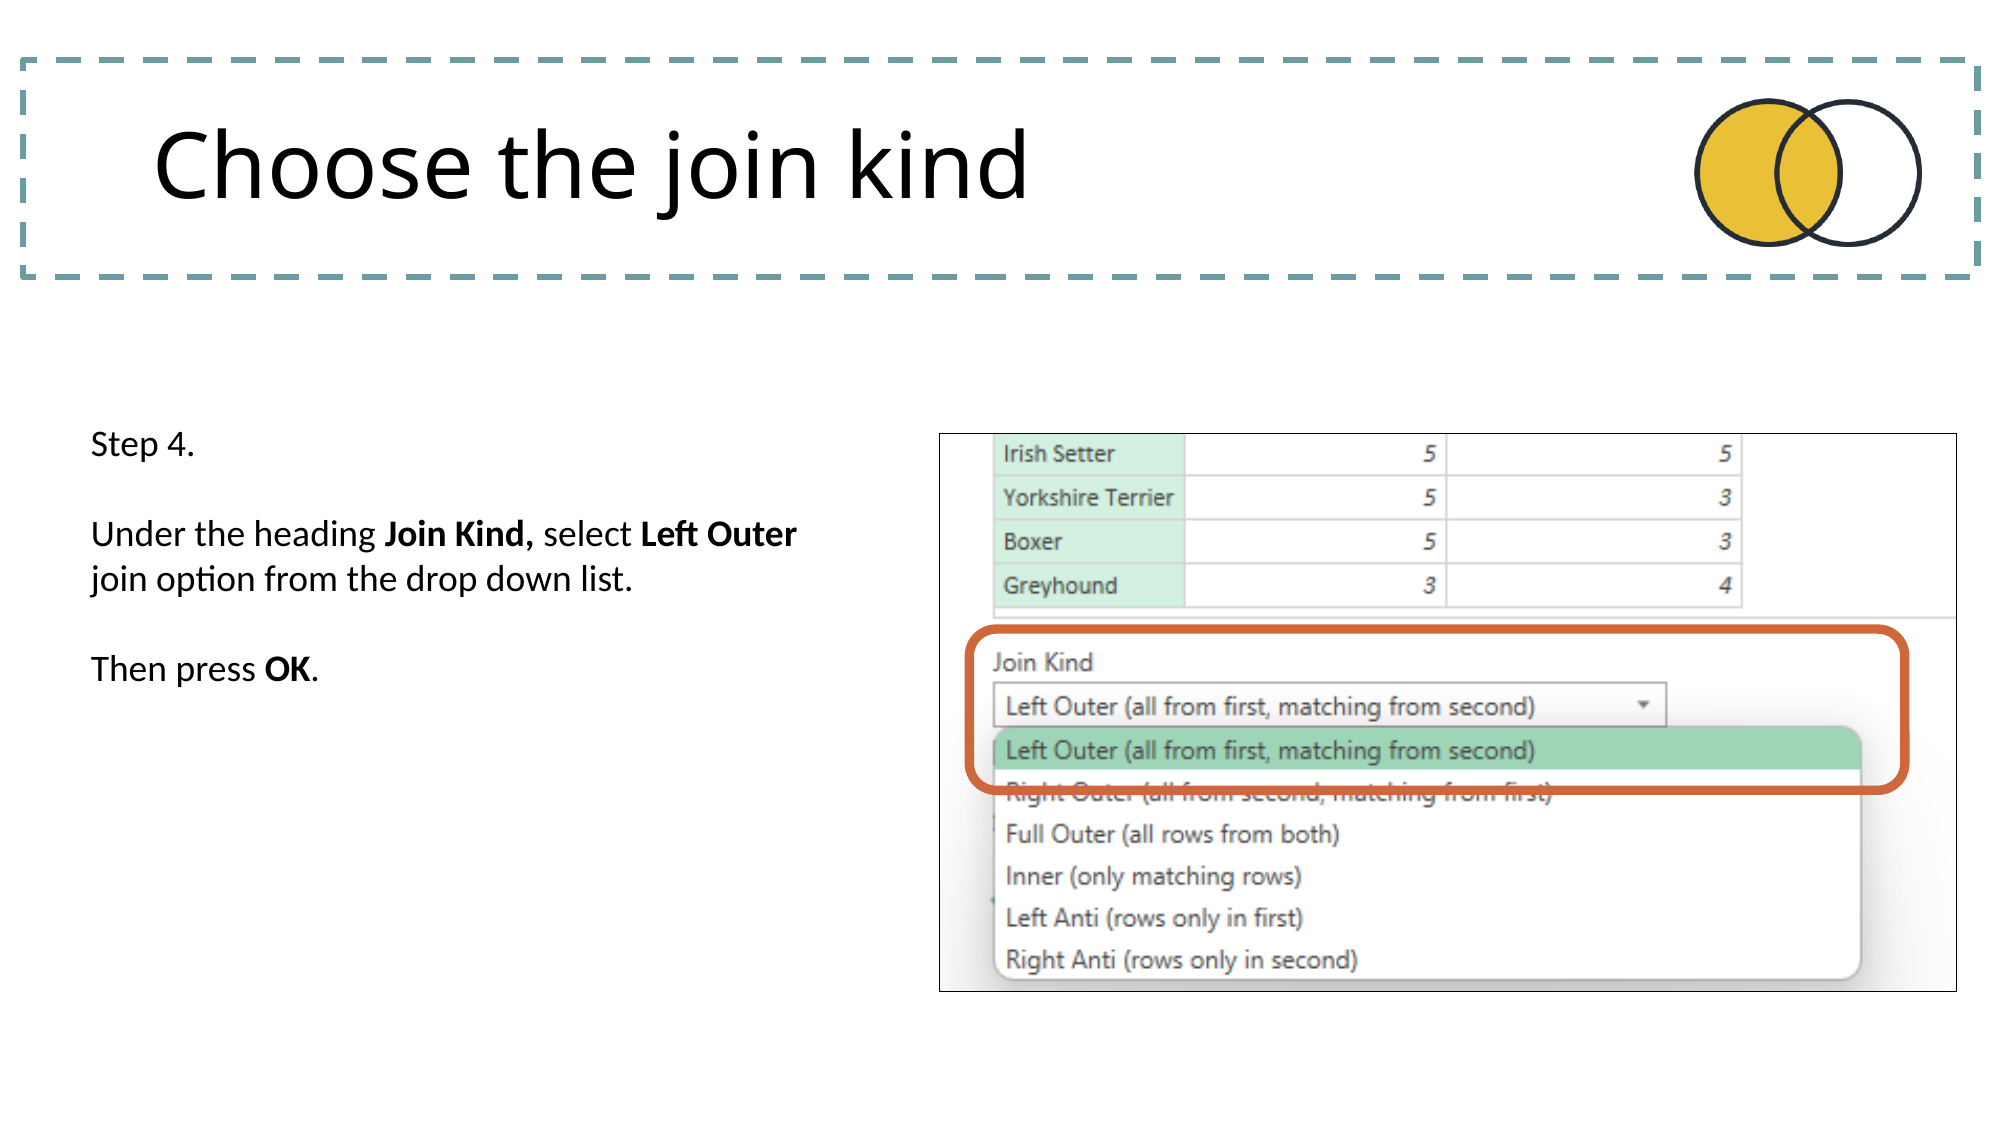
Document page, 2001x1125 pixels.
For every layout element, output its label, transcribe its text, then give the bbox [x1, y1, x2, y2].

text_box Step 4. Under the heading Join Kind, select Left Outer join option from the drop down list. Then press OK. [76, 411, 821, 696]
title Choose the join kind [137, 59, 1863, 278]
picture [939, 433, 1957, 992]
picture [1694, 98, 1922, 248]
